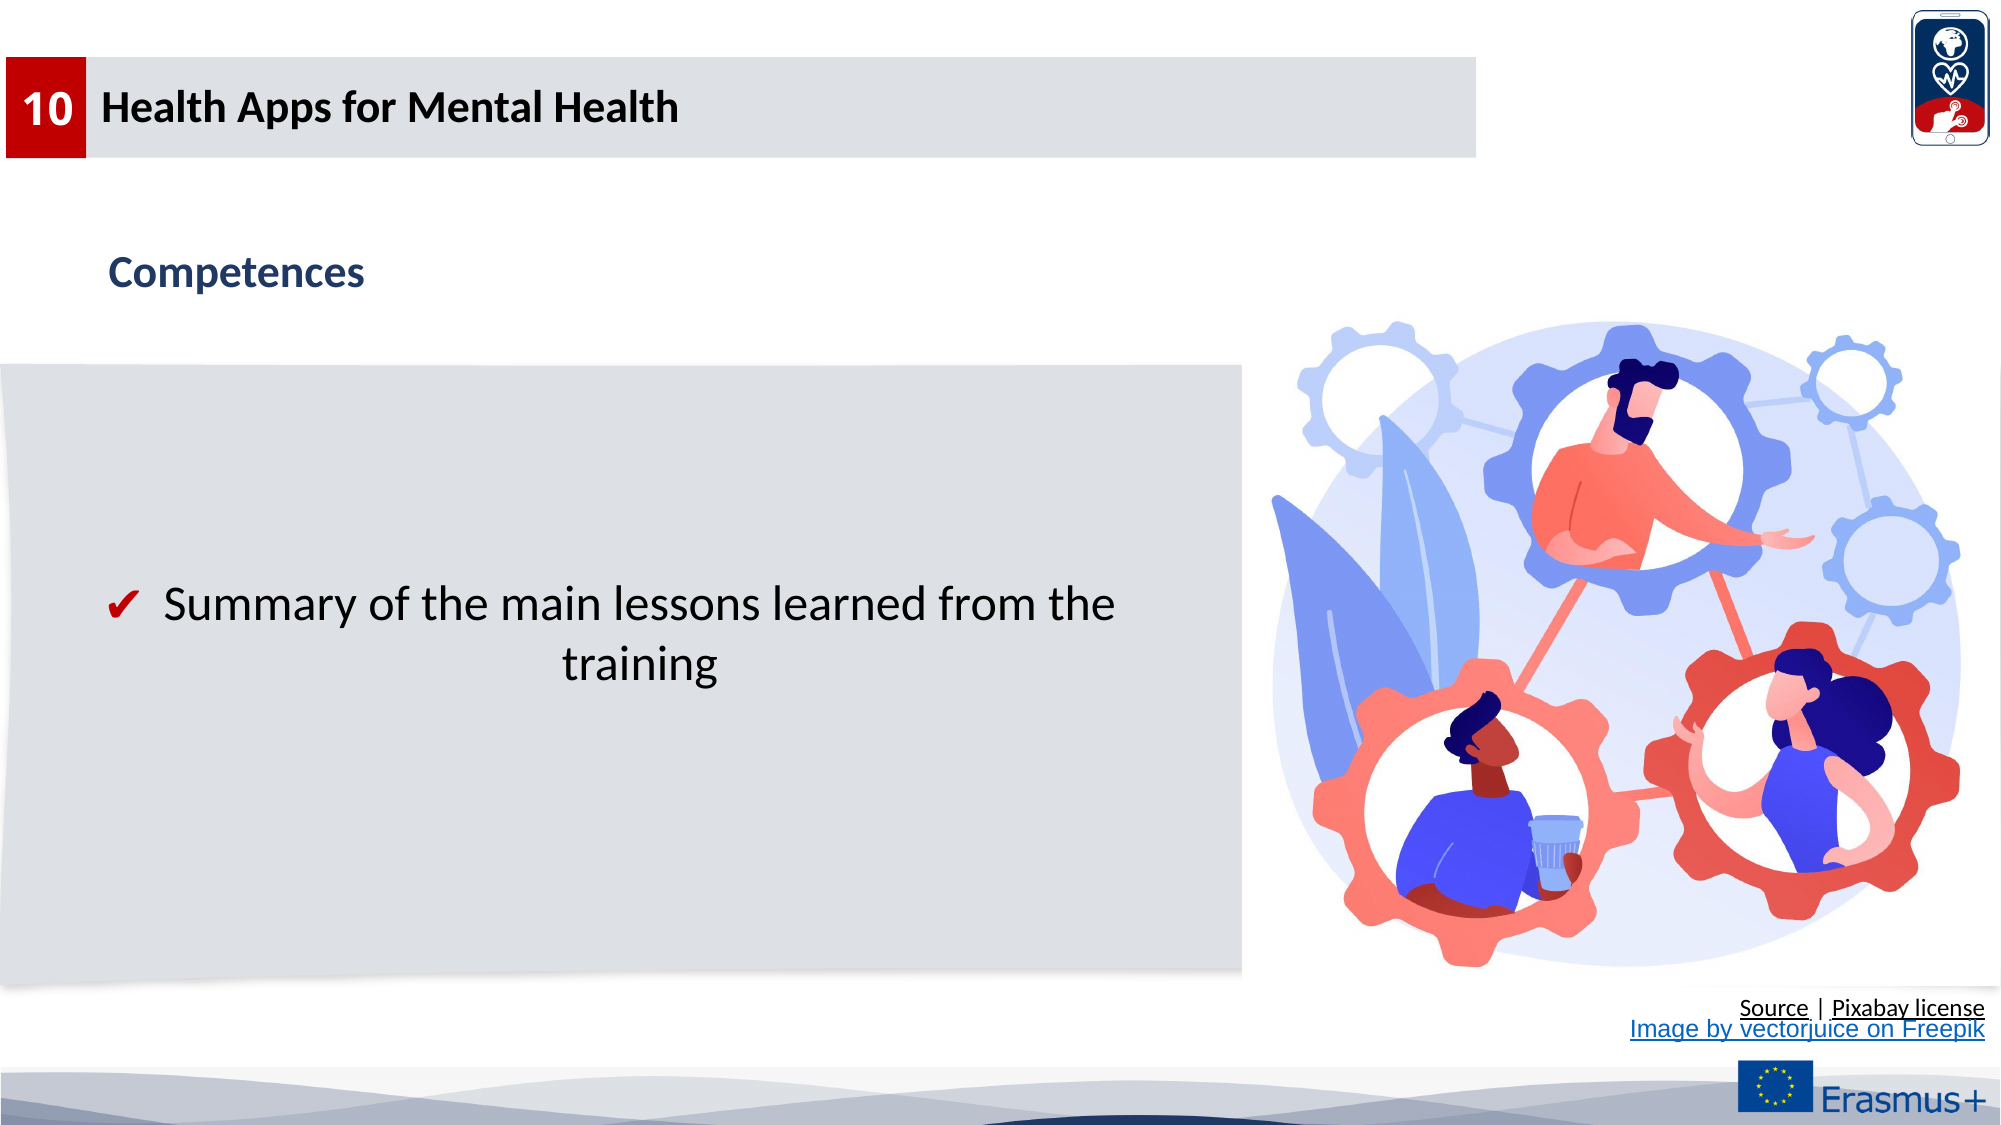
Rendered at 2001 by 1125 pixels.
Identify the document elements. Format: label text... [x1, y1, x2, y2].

text_box 10 [6, 71, 102, 143]
text_box [6, 143, 87, 159]
title Competences [93, 221, 1819, 324]
text_box Health Apps for Mental Health [86, 57, 1477, 158]
text_box [6, 57, 86, 71]
picture [1911, 10, 1990, 146]
picture [0, 1051, 2001, 1125]
list Summary of the main lessons learned from the training [36, 562, 1169, 1034]
text_box Image by vectorjuice on Freepik [561, 1005, 2000, 1051]
picture [1241, 301, 2000, 986]
text_box Source | Pixabay license [561, 984, 2000, 1005]
